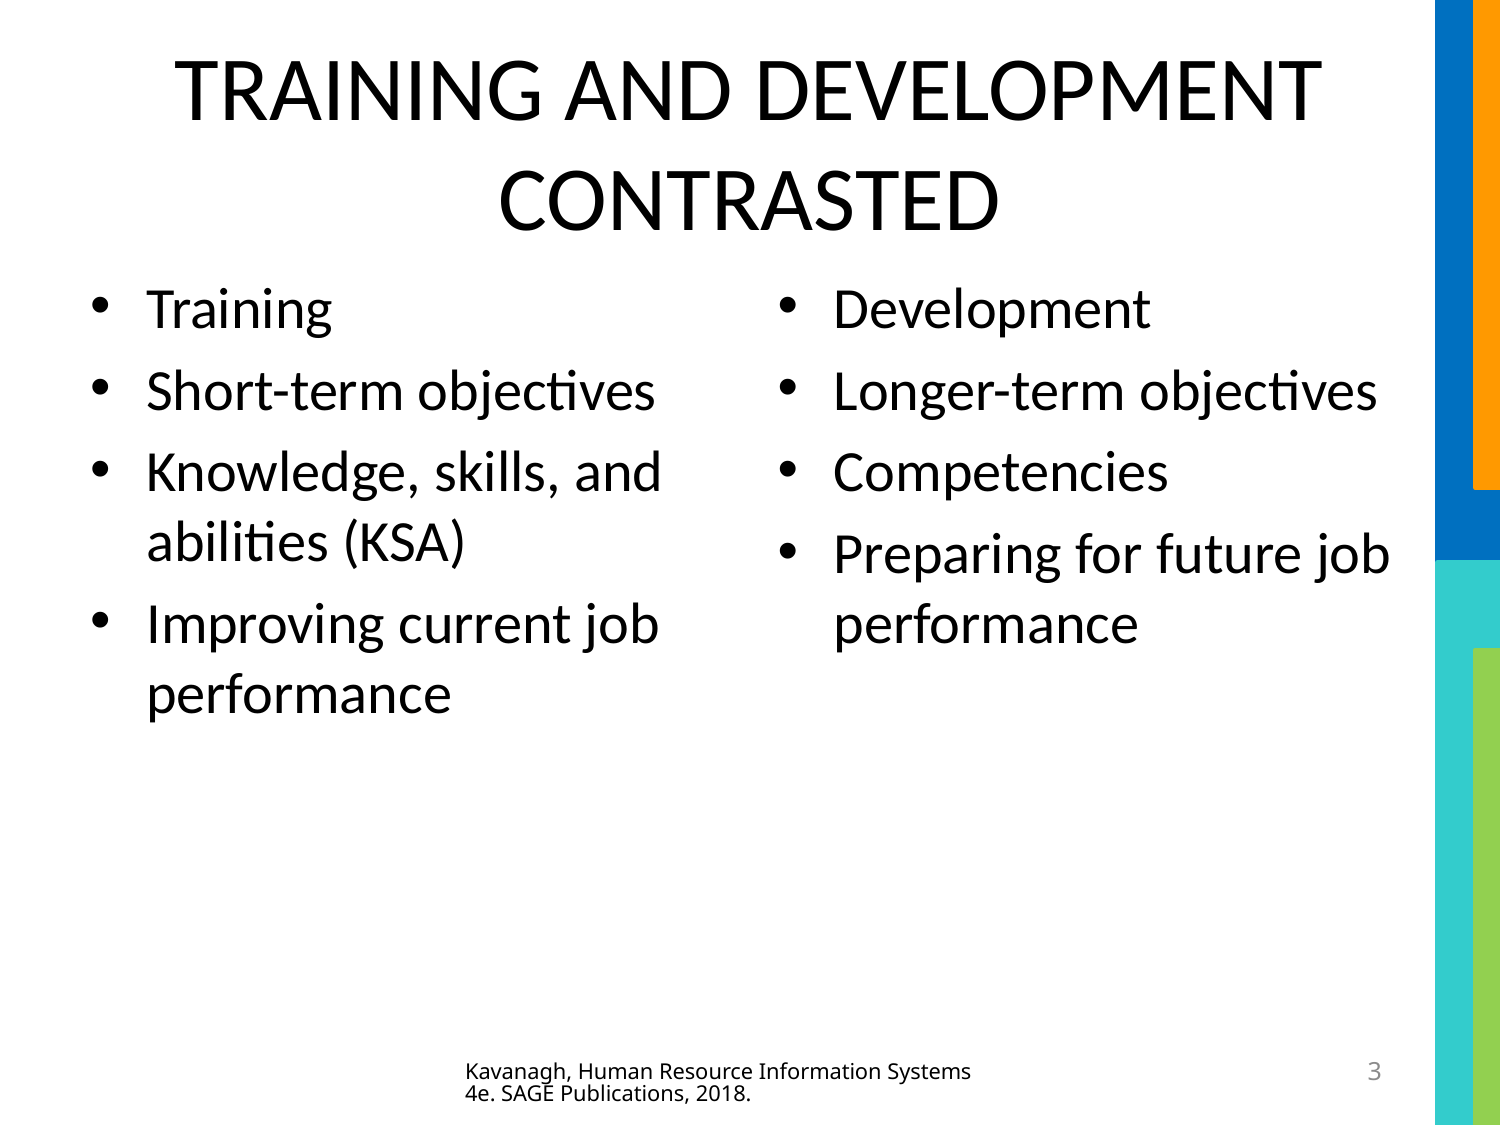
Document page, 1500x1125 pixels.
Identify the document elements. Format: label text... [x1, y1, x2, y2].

list Development Longer-term objectives Competencies Preparing for future job performance [762, 262, 1425, 1005]
slide_number 3 [1059, 1042, 1397, 1103]
list Training Short-term objectives Knowledge, skills, and abilities (KSA) Improving current job performance [75, 262, 738, 1005]
title TRAINING AND DEVELOPMENT CONTRASTED [75, 45, 1425, 233]
footer Kavanagh, Human Resource Information Systems 4e. SAGE Publications, 2018. [450, 1042, 1004, 1103]
